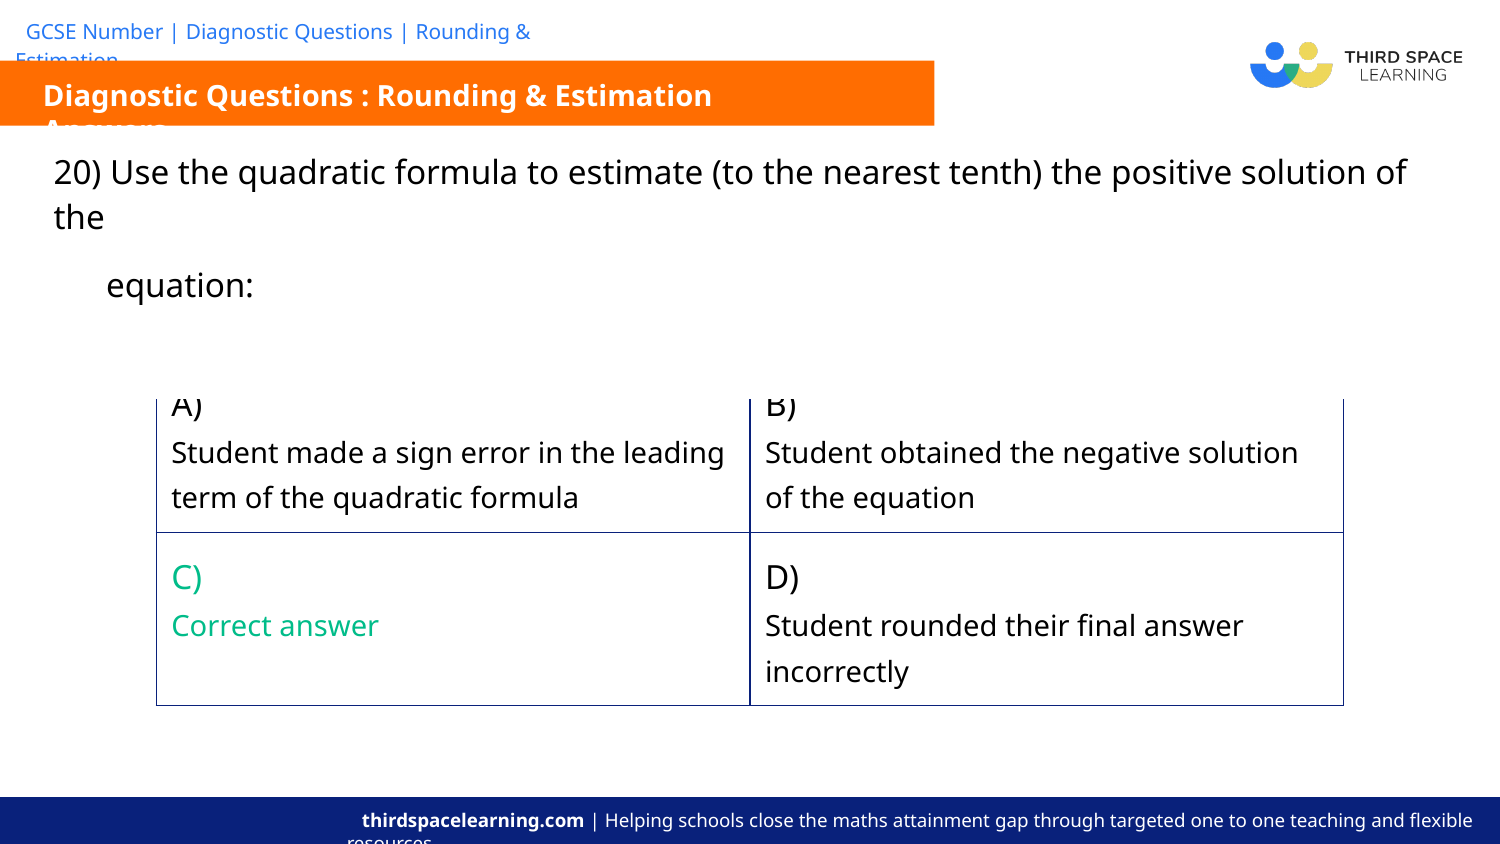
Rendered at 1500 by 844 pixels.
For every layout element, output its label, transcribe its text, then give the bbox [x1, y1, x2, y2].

text_box Diagnostic Questions : Rounding & Estimation Answers [27, 61, 833, 162]
picture [1250, 33, 1465, 99]
